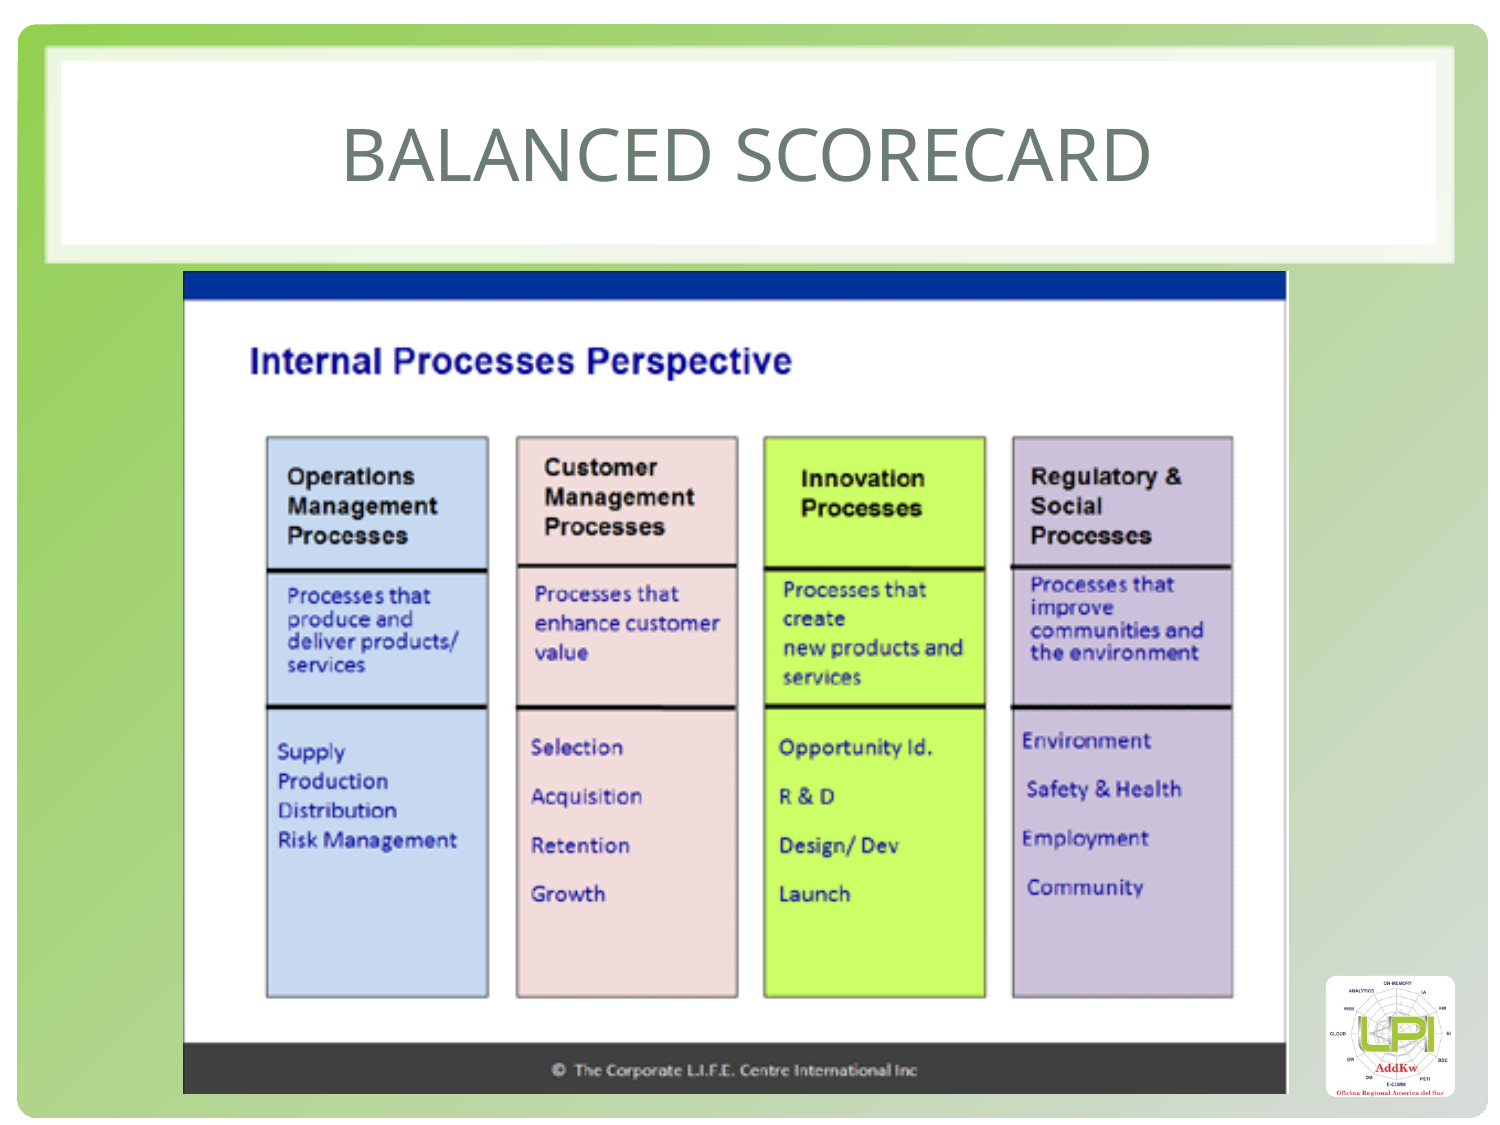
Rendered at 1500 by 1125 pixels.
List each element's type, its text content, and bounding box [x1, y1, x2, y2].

picture [1325, 975, 1455, 1097]
picture [182, 270, 1289, 1095]
title Balanced Scorecard [69, 66, 1425, 238]
